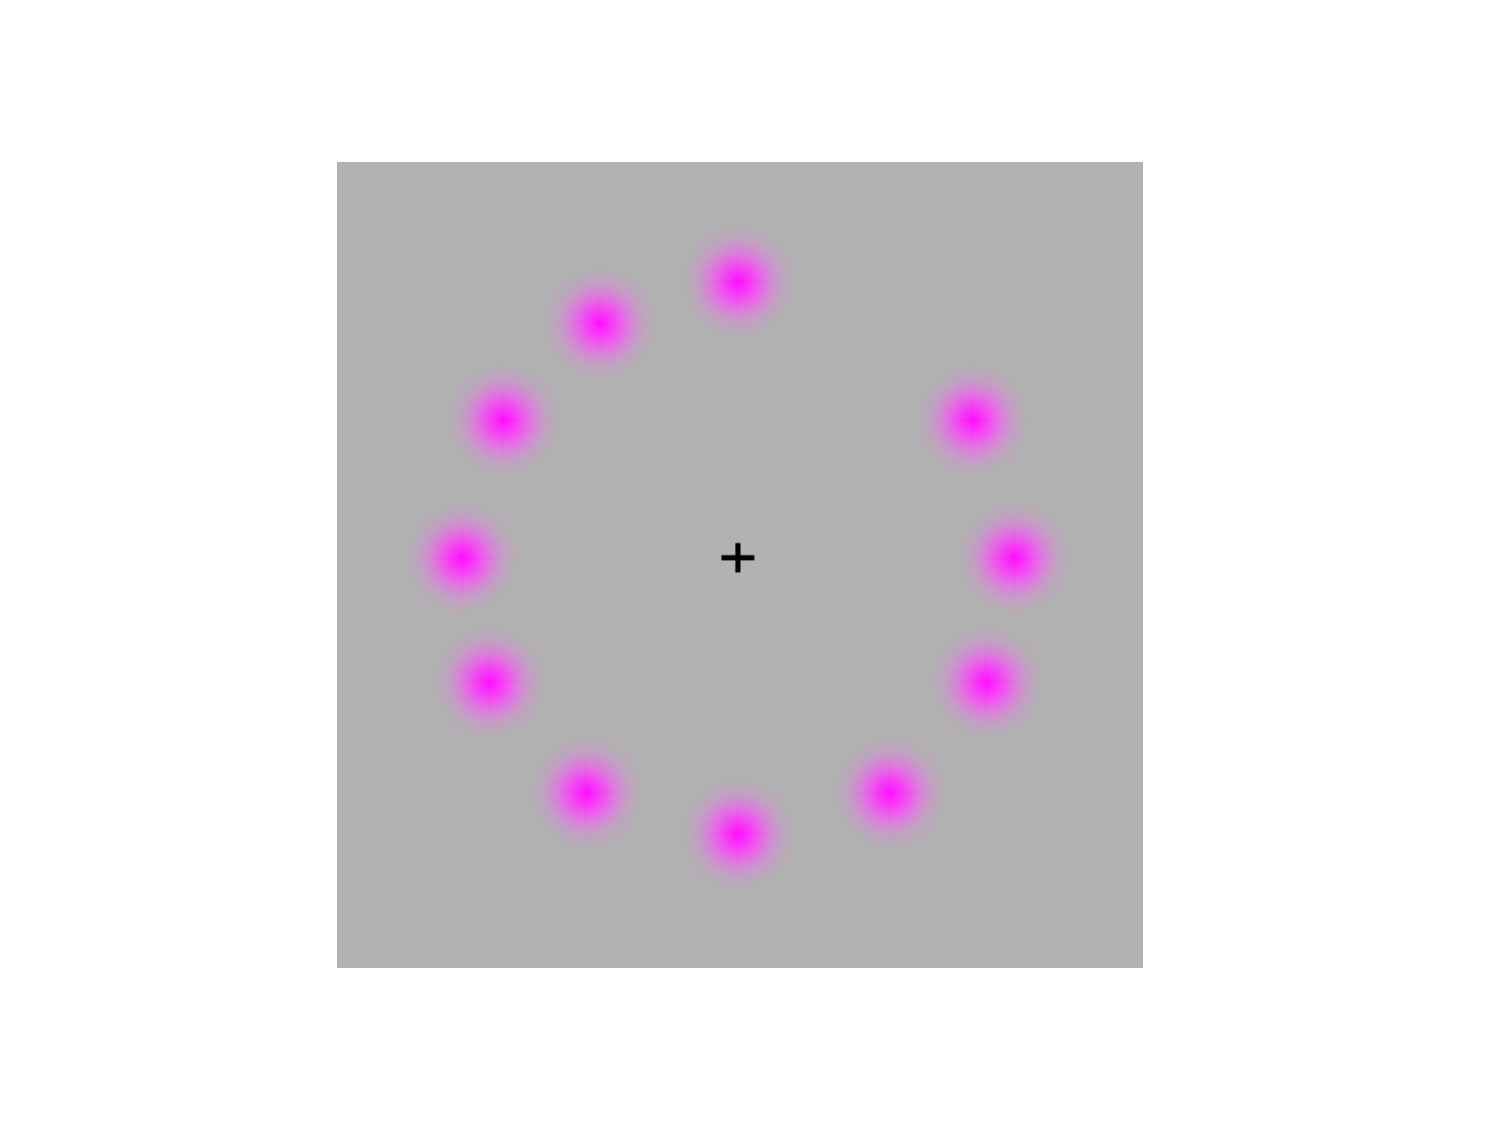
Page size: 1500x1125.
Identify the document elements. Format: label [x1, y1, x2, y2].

picture [337, 162, 1143, 968]
